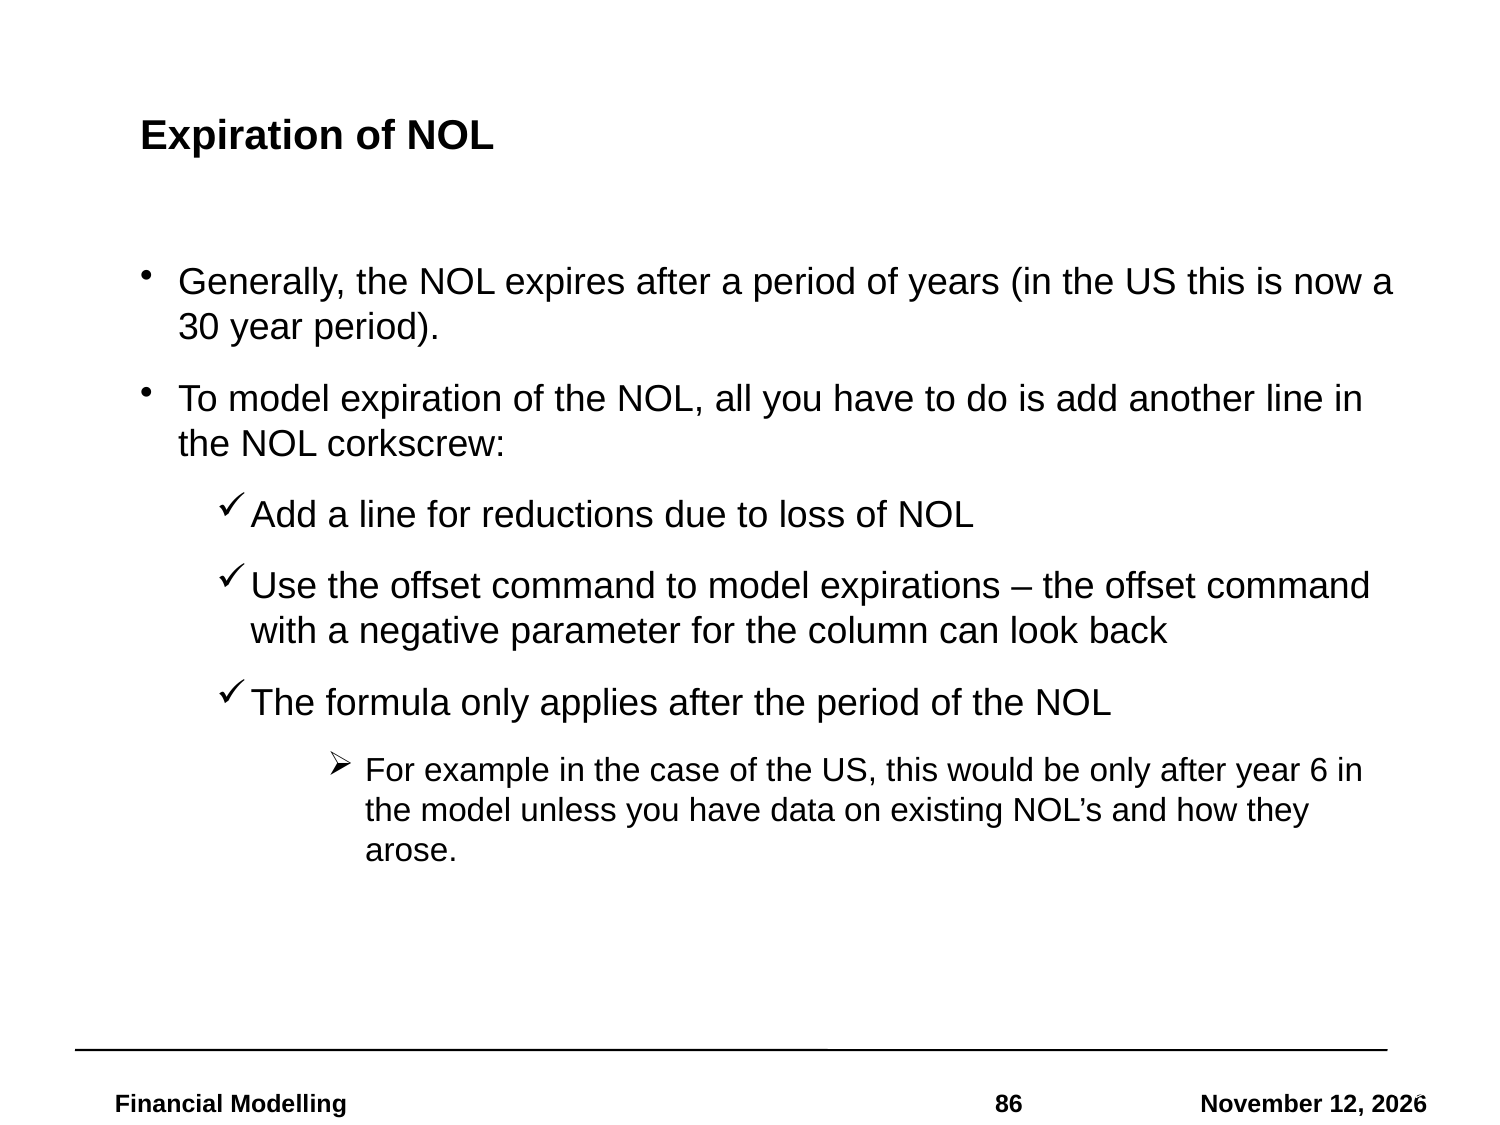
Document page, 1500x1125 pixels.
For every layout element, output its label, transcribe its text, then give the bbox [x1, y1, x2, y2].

list Generally, the NOL expires after a period of years (in the US this is now a 30 year period). To model expiration of the NOL, all you have to do is add another line in the NOL corkscrew: Add a line for reductions due to loss of NOL Use the offset command to model expirations – the offset command with a negative parameter for the column can look back The formula only applies after the period of the NOL For example in the case of the US, this would be only after year 6 in the model unless you have data on existing NOL’s and how they arose. [124, 249, 1413, 1001]
title Expiration of NOL [124, 99, 1413, 226]
